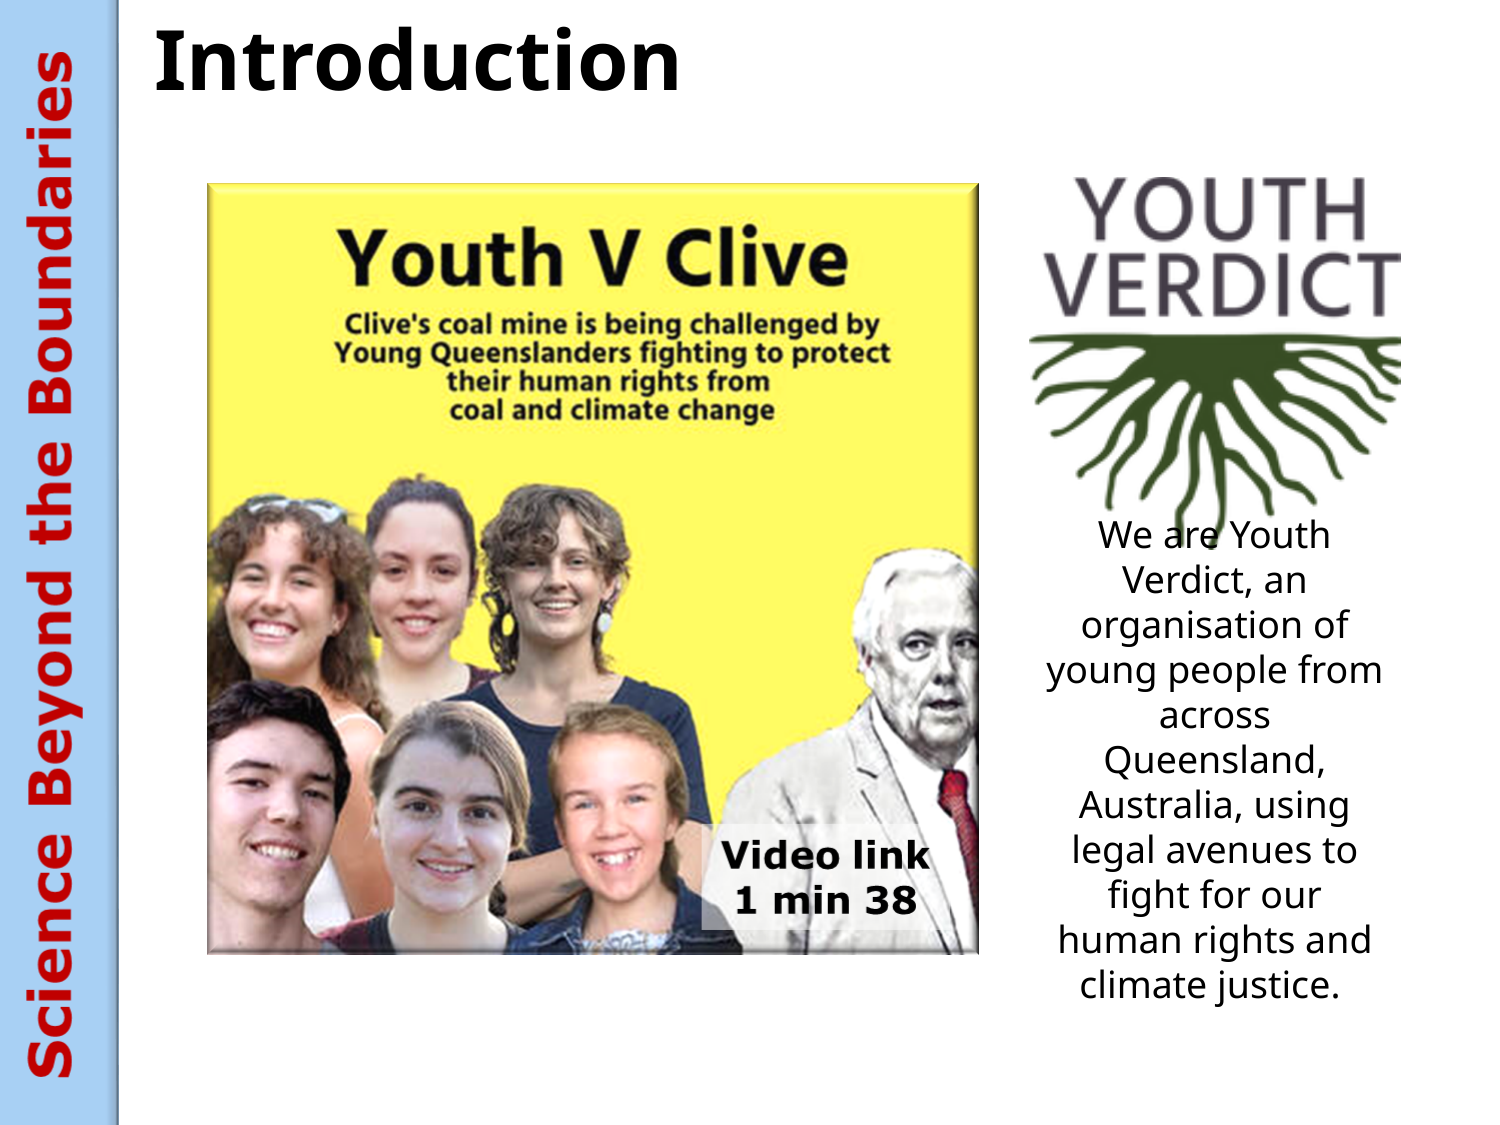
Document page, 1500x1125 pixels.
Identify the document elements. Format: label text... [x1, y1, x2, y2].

picture [0, 0, 121, 1125]
text_box Introduction [139, 0, 1500, 115]
picture [205, 181, 981, 957]
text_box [1029, 177, 1401, 948]
